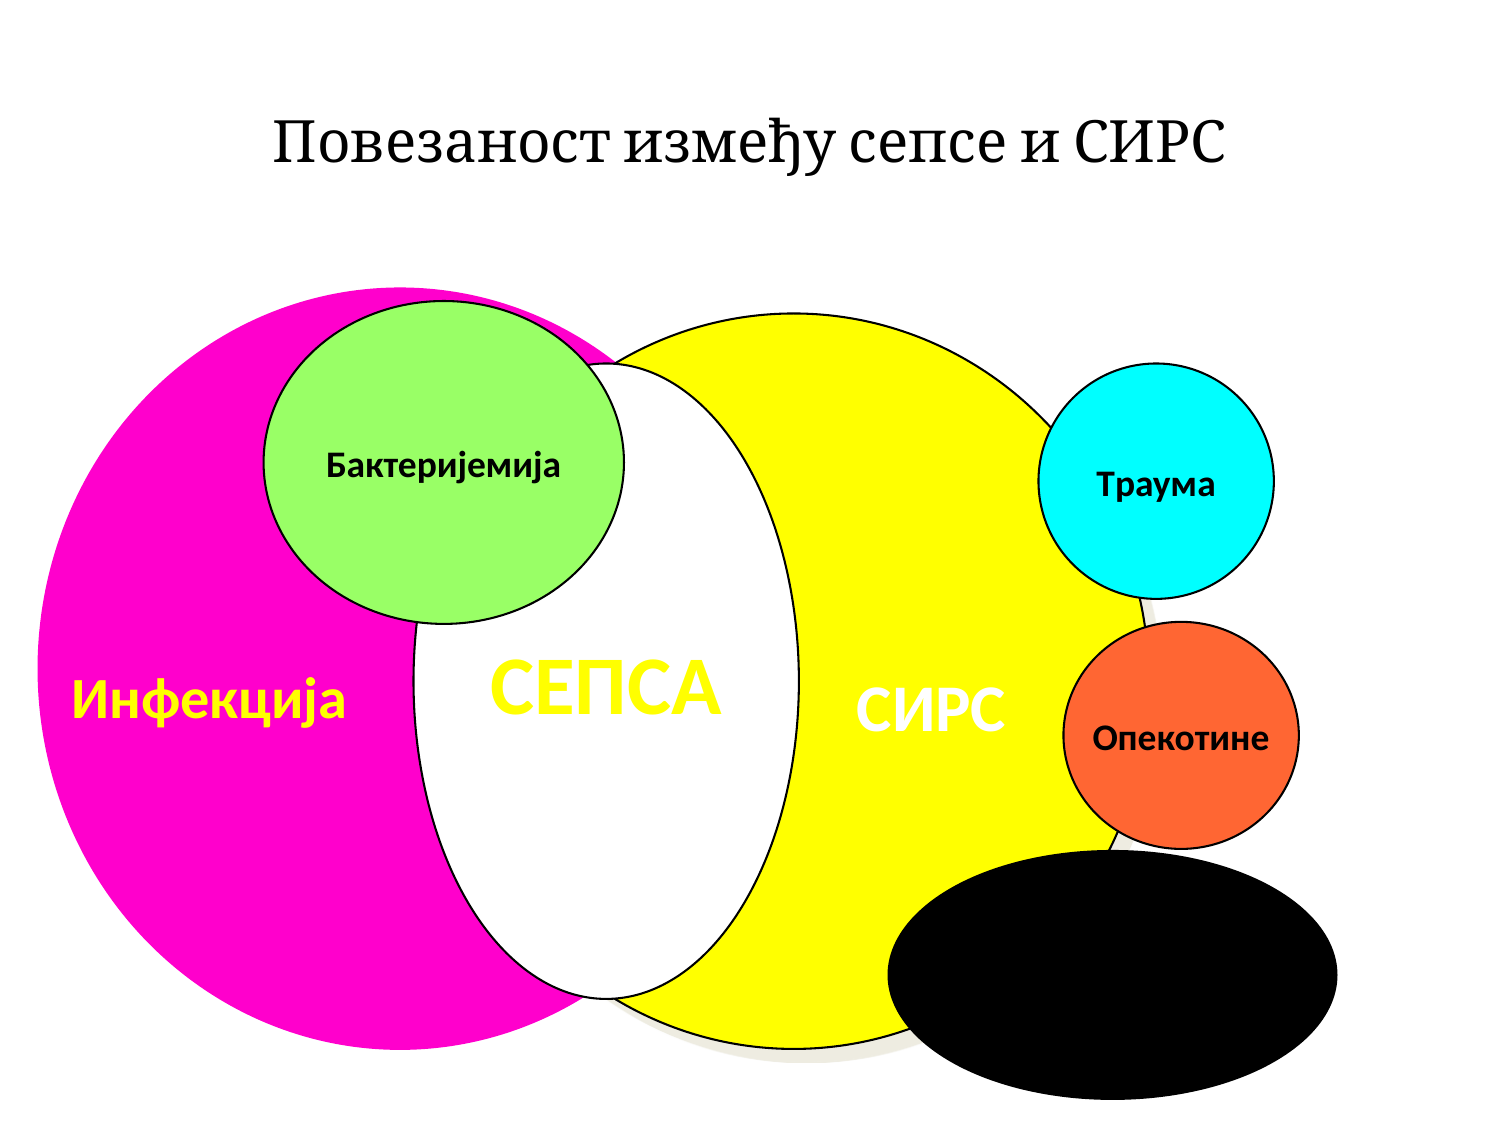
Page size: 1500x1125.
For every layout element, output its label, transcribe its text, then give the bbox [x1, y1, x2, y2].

text_box Бактеријемија [263, 301, 624, 624]
text_box СЕПСА [413, 363, 799, 999]
text_box [38, 288, 615, 1049]
text_box Tраума [1038, 363, 1274, 599]
title Повезаност између сепсе и СИРС [75, 45, 1425, 233]
text_box [615, 313, 1146, 1049]
text_box Панкреатитис [888, 850, 1337, 1099]
text_box Oпекотине [1063, 621, 1299, 849]
text_box Инфекција [56, 652, 363, 738]
text_box СИРС [841, 657, 1022, 753]
